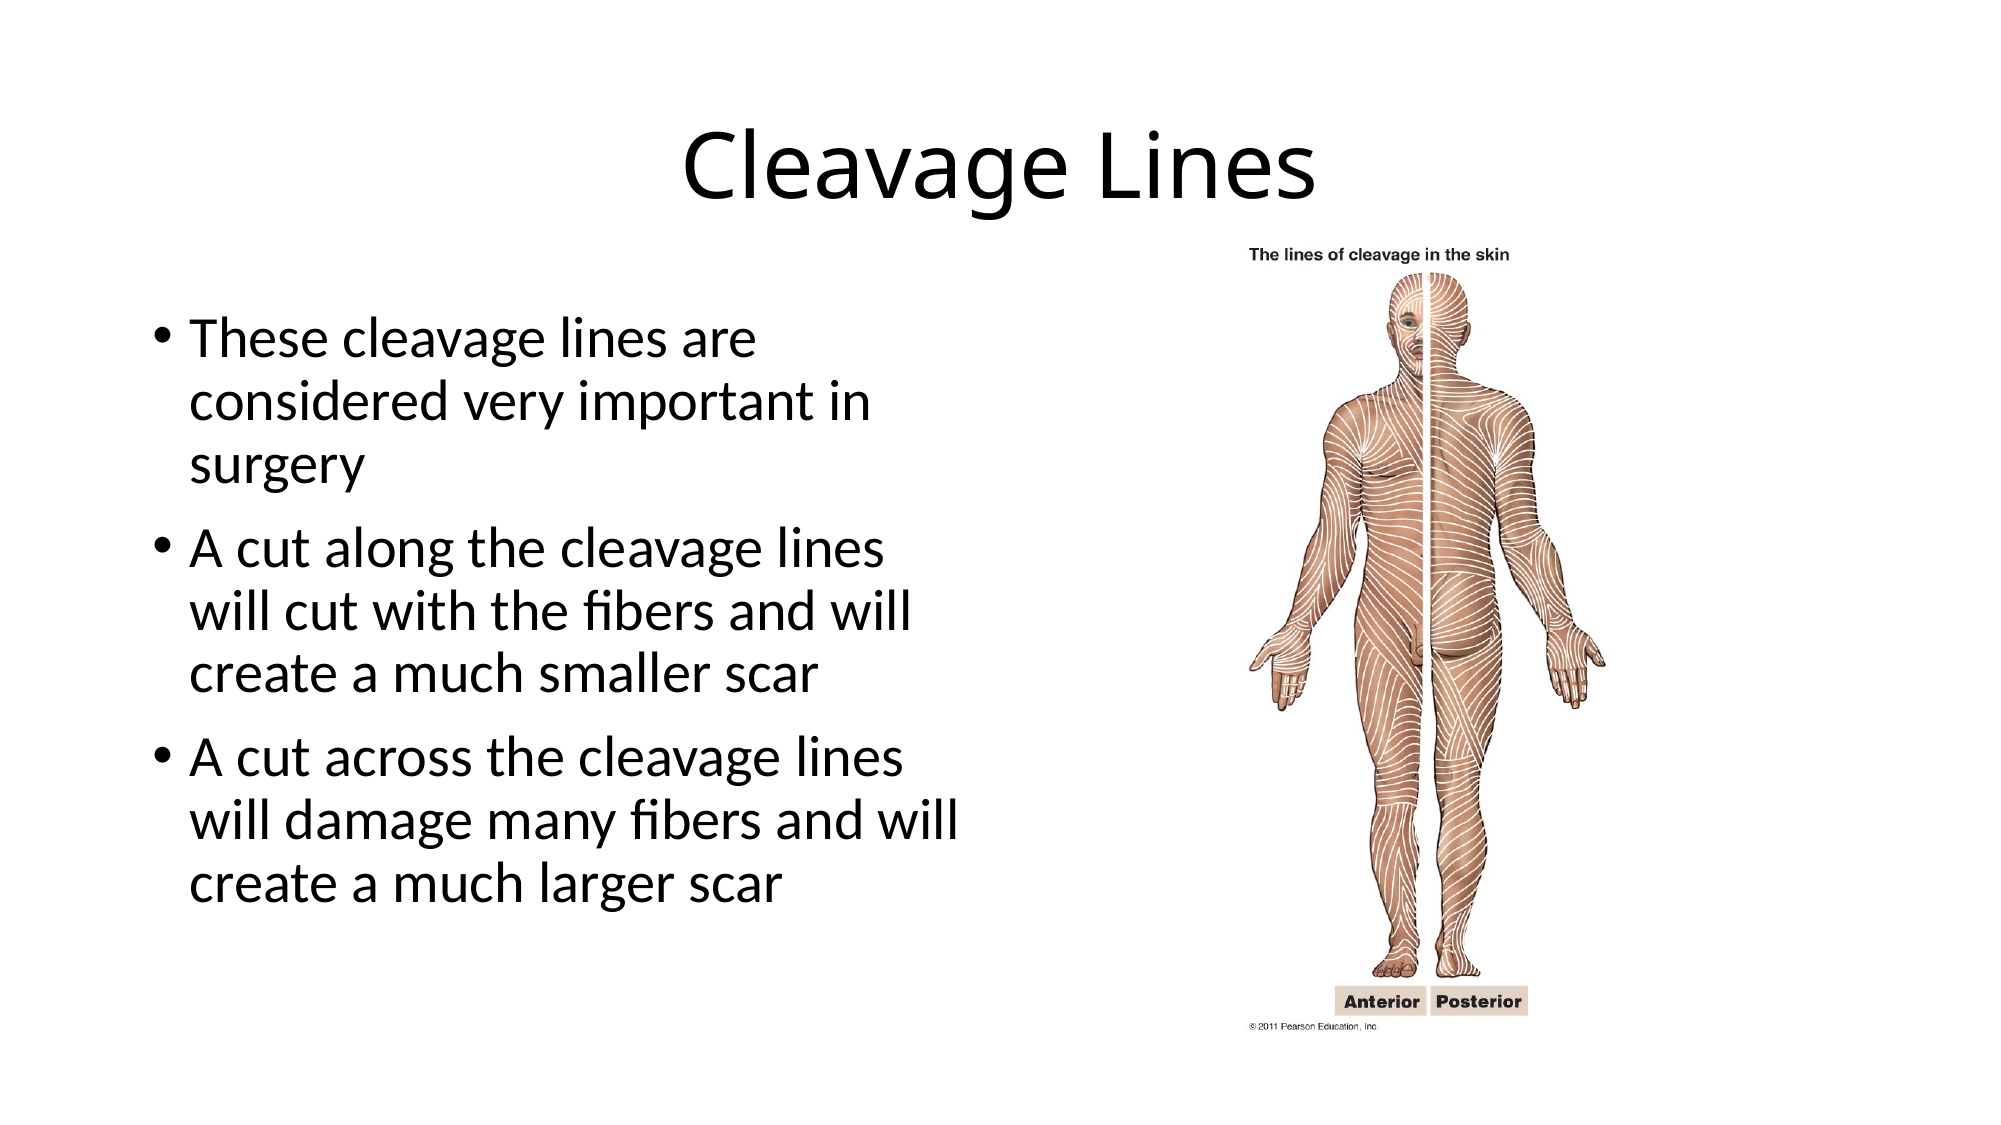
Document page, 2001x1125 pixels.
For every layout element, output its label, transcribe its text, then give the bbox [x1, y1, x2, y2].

title Cleavage Lines [137, 59, 1863, 278]
picture [1244, 241, 1612, 1038]
list These cleavage lines are considered very important in surgery A cut along the cleavage lines will cut with the fibers and will create a much smaller scar A cut across the cleavage lines will damage many fibers and will create a much larger scar [137, 299, 988, 1014]
